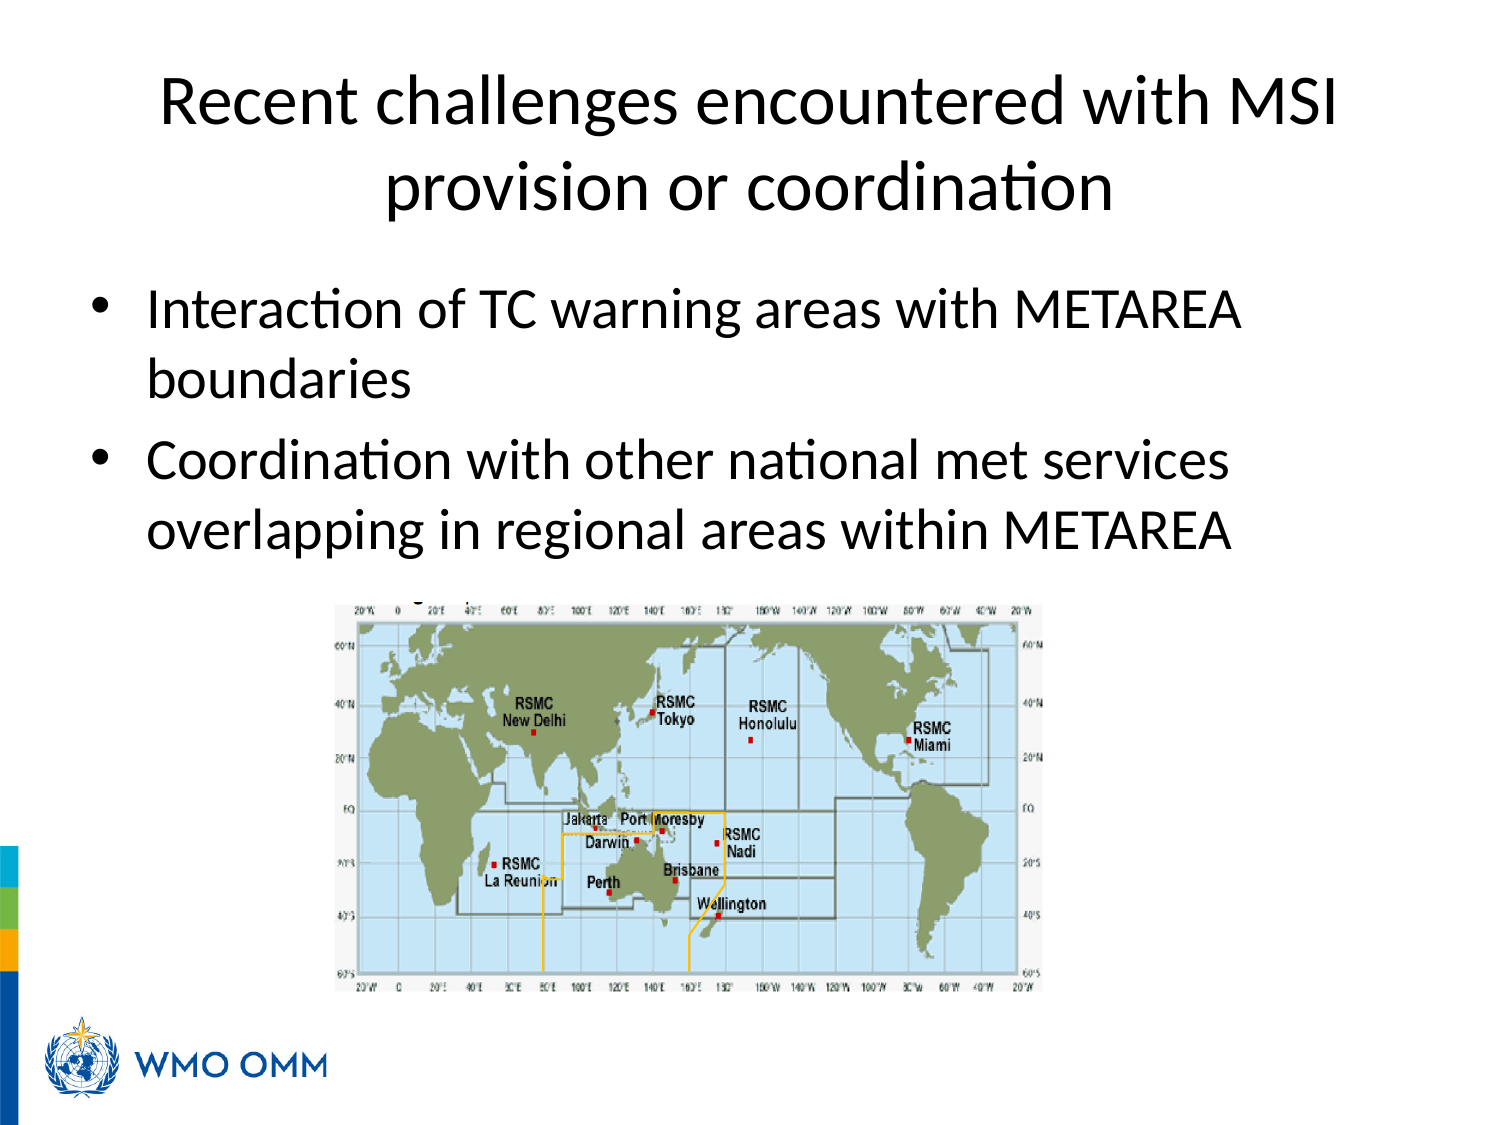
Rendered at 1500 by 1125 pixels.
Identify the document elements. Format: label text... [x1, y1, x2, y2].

picture [329, 600, 1055, 1006]
title Recent challenges encountered with MSI provision or coordination [75, 45, 1425, 233]
picture [0, 845, 327, 1125]
list Interaction of TC warning areas with METAREA boundaries Coordination with other national met services overlapping in regional areas within METAREA [75, 262, 1425, 1005]
